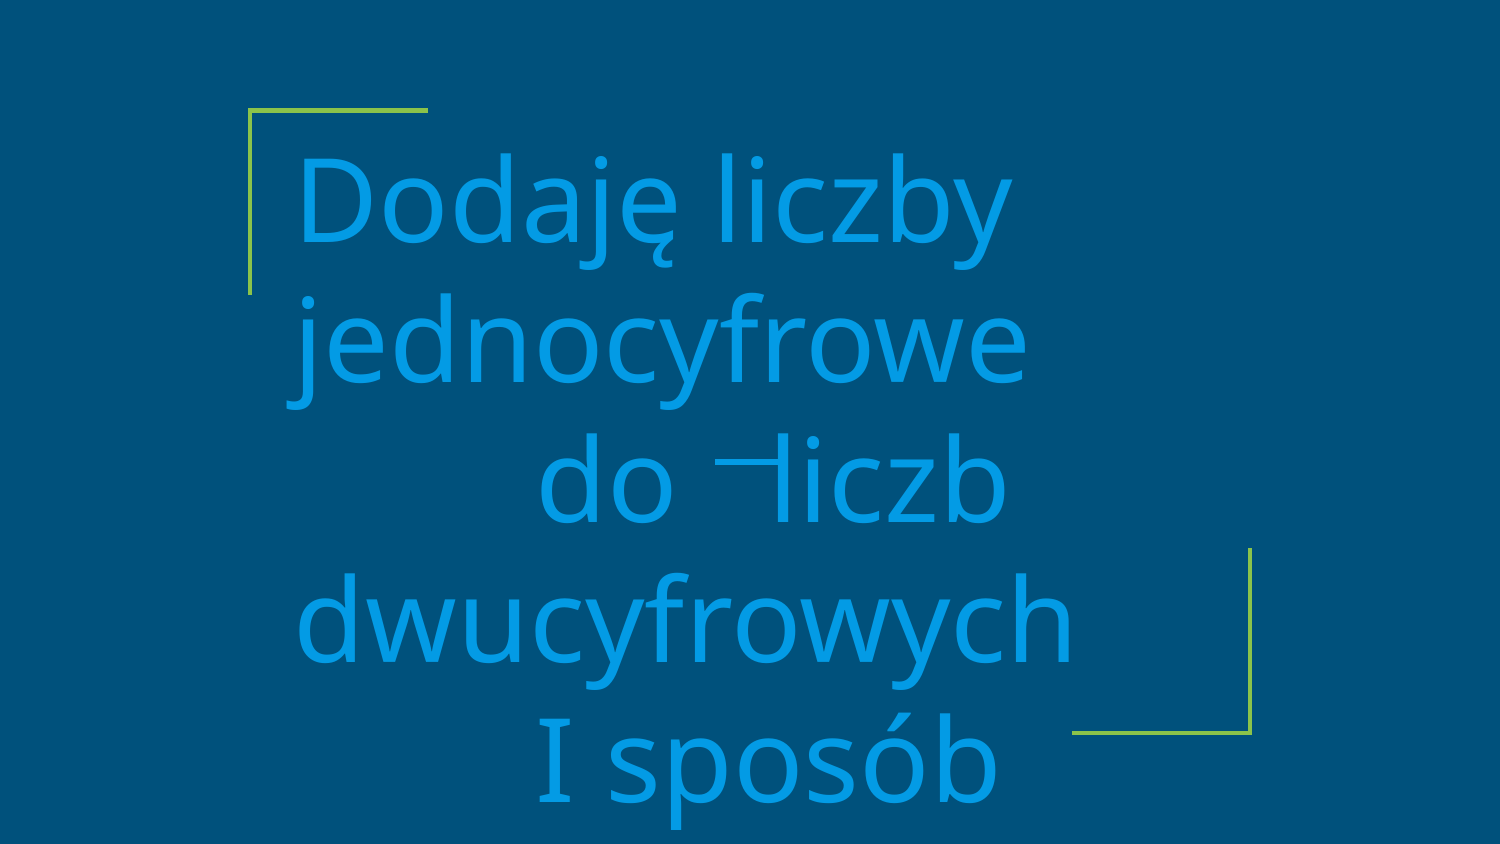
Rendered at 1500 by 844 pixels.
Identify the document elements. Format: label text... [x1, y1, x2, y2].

text_box Dodaję liczby jednocyfrowe do liczb dwucyfrowych I sposób [278, 110, 1338, 816]
